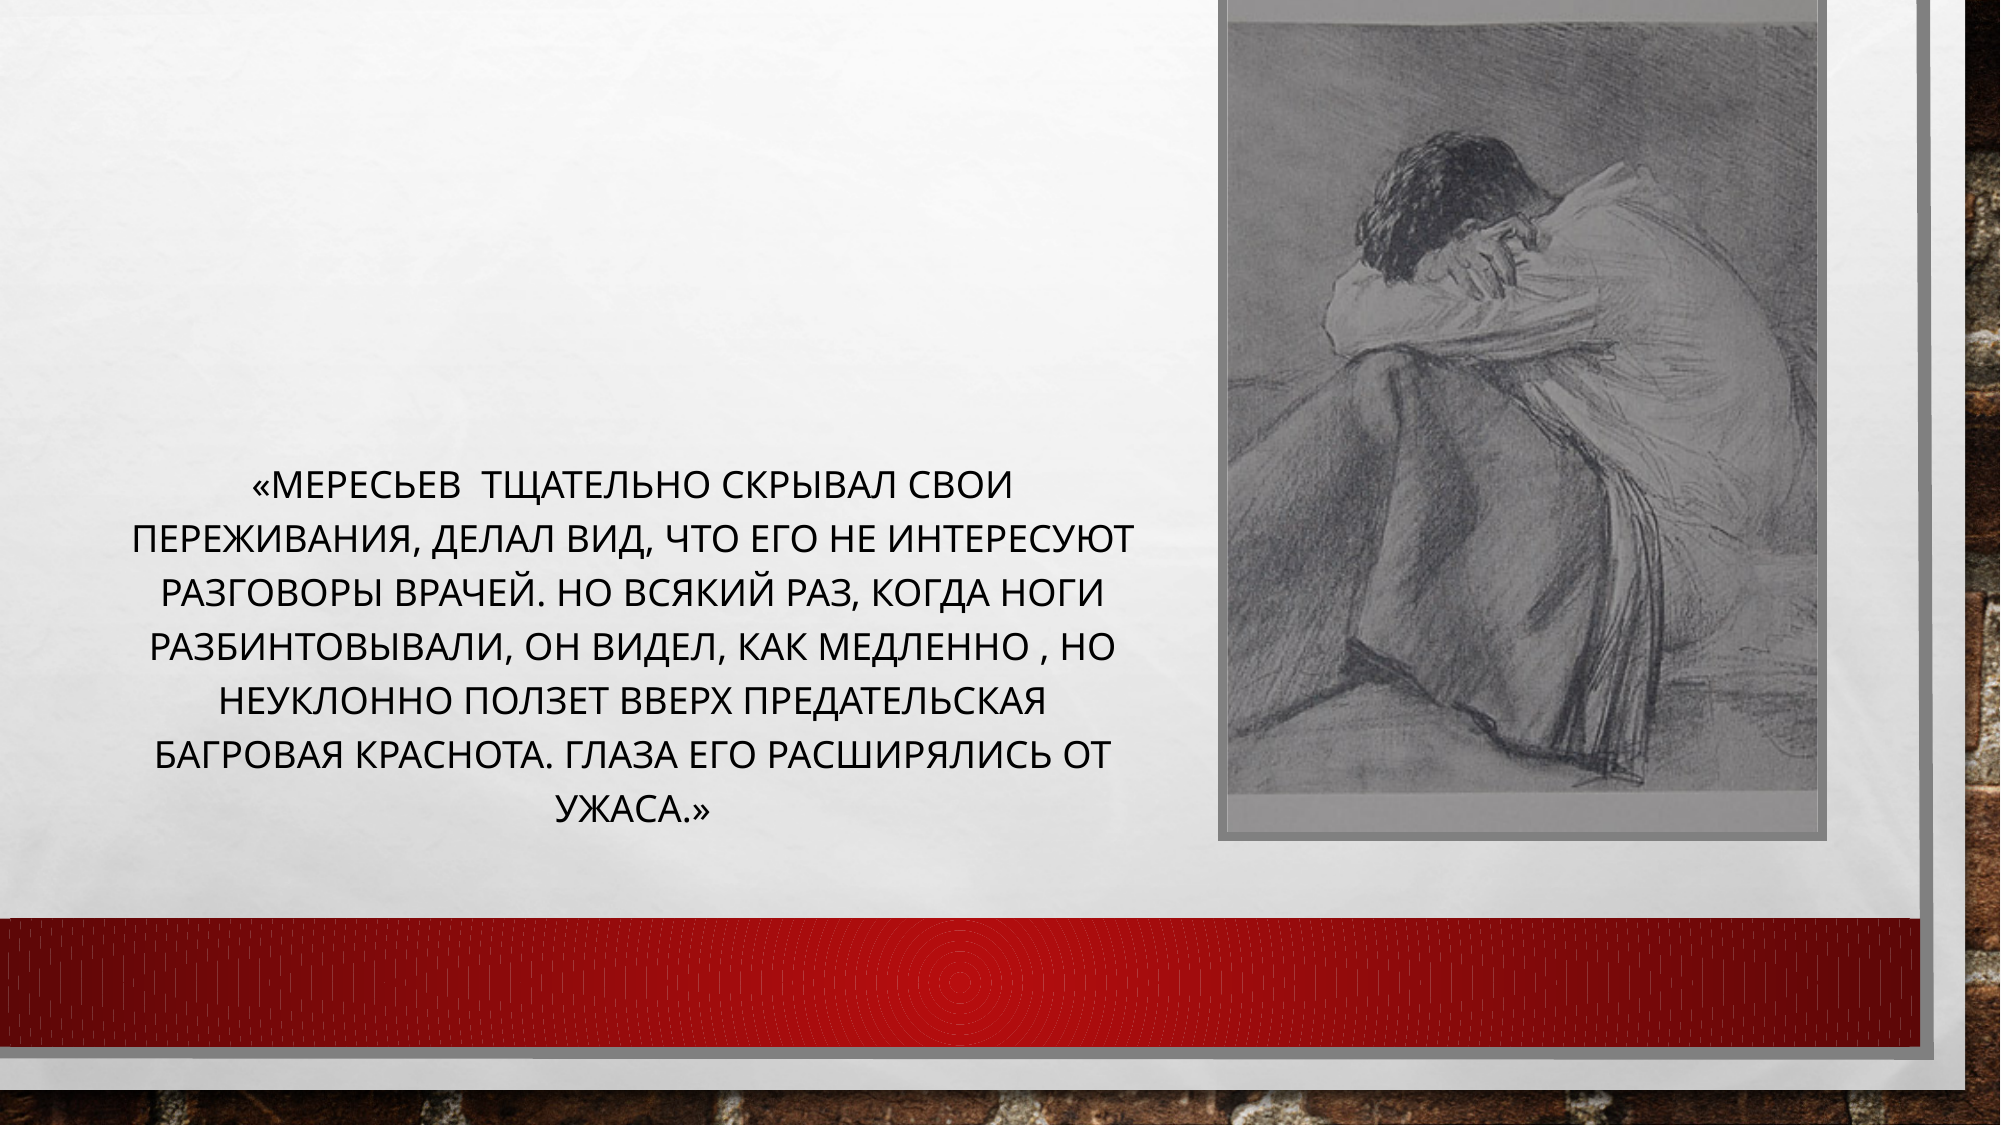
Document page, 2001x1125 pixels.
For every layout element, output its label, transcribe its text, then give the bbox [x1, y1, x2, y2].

picture [0, 0, 2000, 1125]
list «Мересьев тщательно скрывал свои переживания, делал вид, что его не интересуют разговоры врачей. Но всякий раз, когда ноги разбинтовывали, он видел, как медленно , но неуклонно ползет вверх предательская багровая краснота. Глаза его расширялись от ужаса.» [112, 444, 1154, 832]
picture [1227, 0, 1818, 833]
